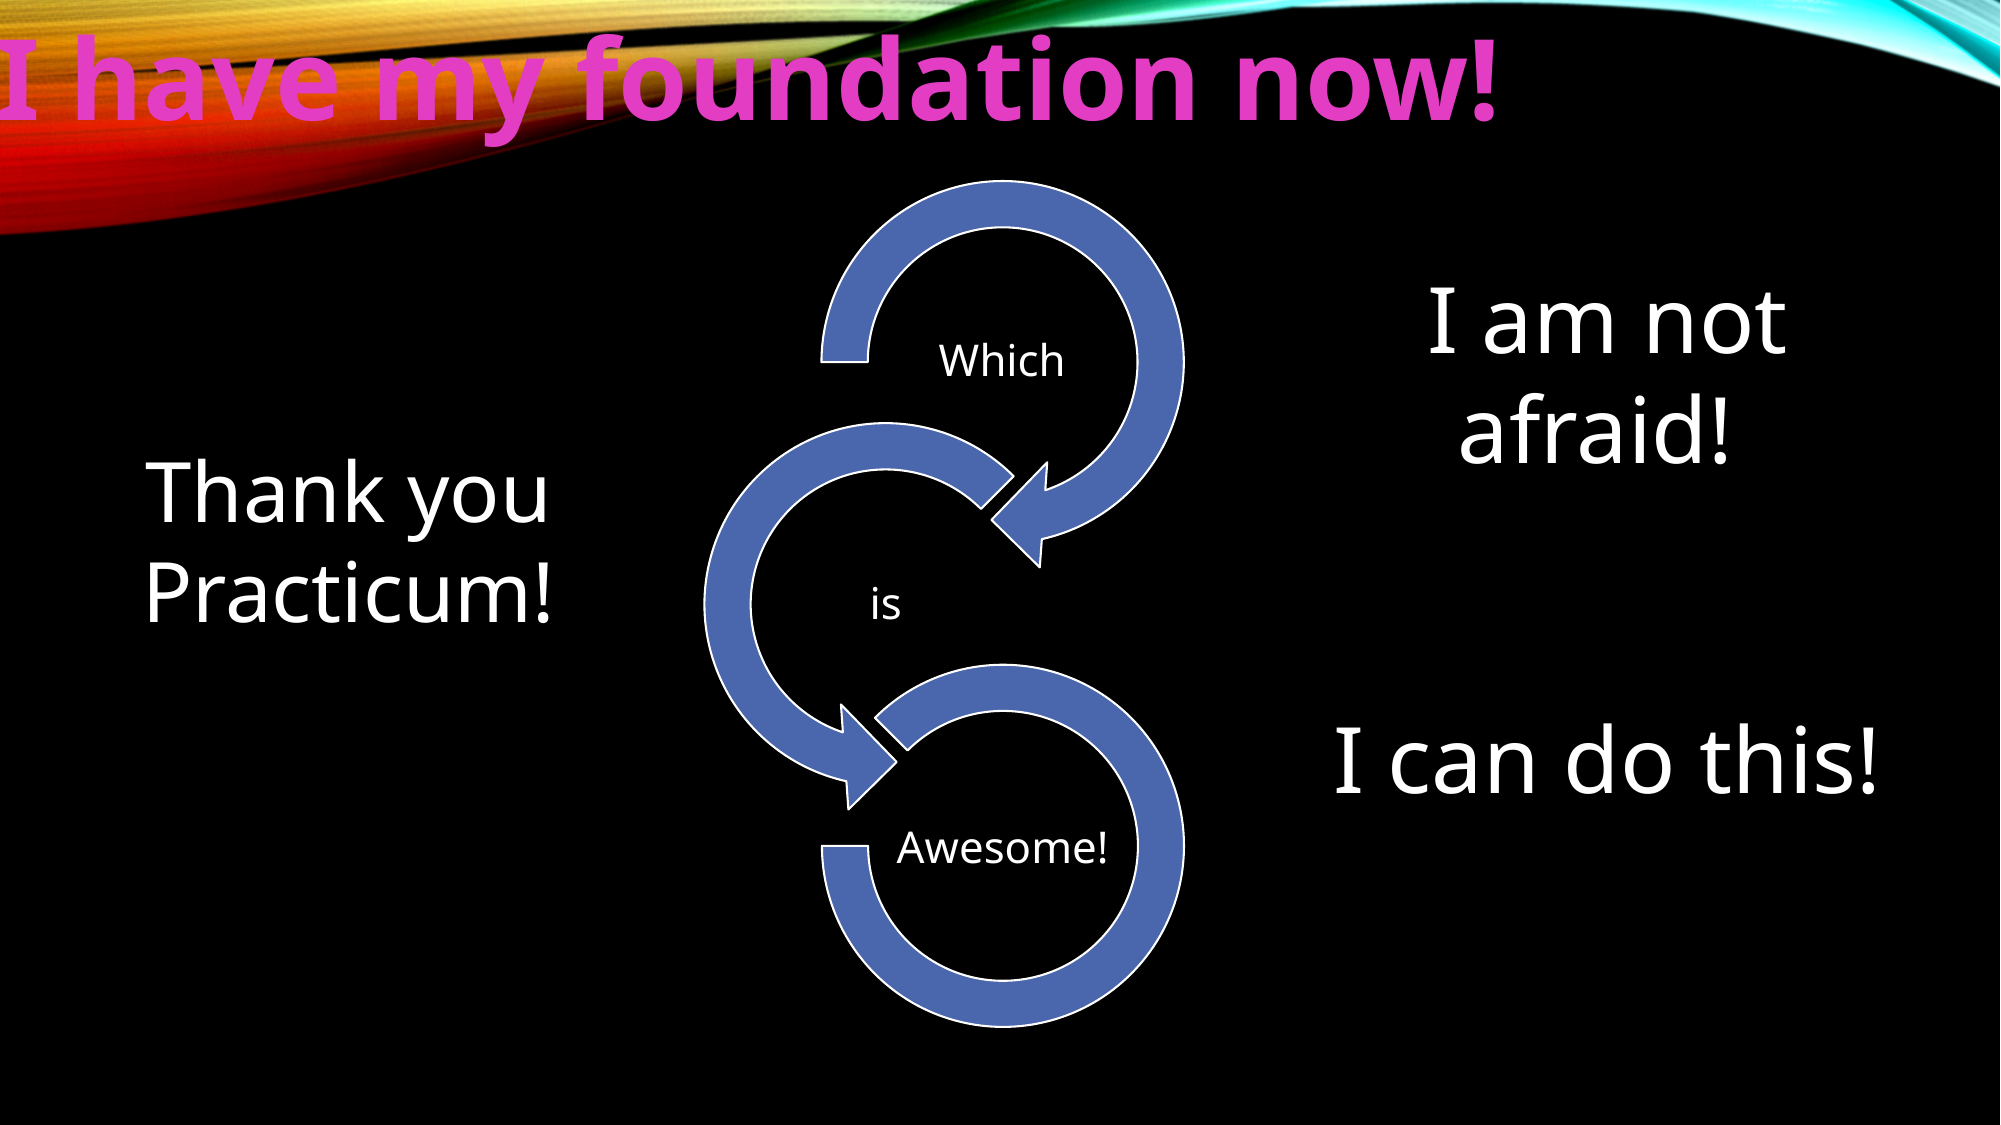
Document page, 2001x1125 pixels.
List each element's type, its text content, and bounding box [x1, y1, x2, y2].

text_box Thank you Practicum! [64, 431, 215, 647]
picture [0, 0, 2000, 237]
text_box I have my foundation now! [0, 0, 1517, 150]
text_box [215, 151, 1673, 1028]
text_box I am not afraid! I can do this! [1673, 254, 1925, 820]
